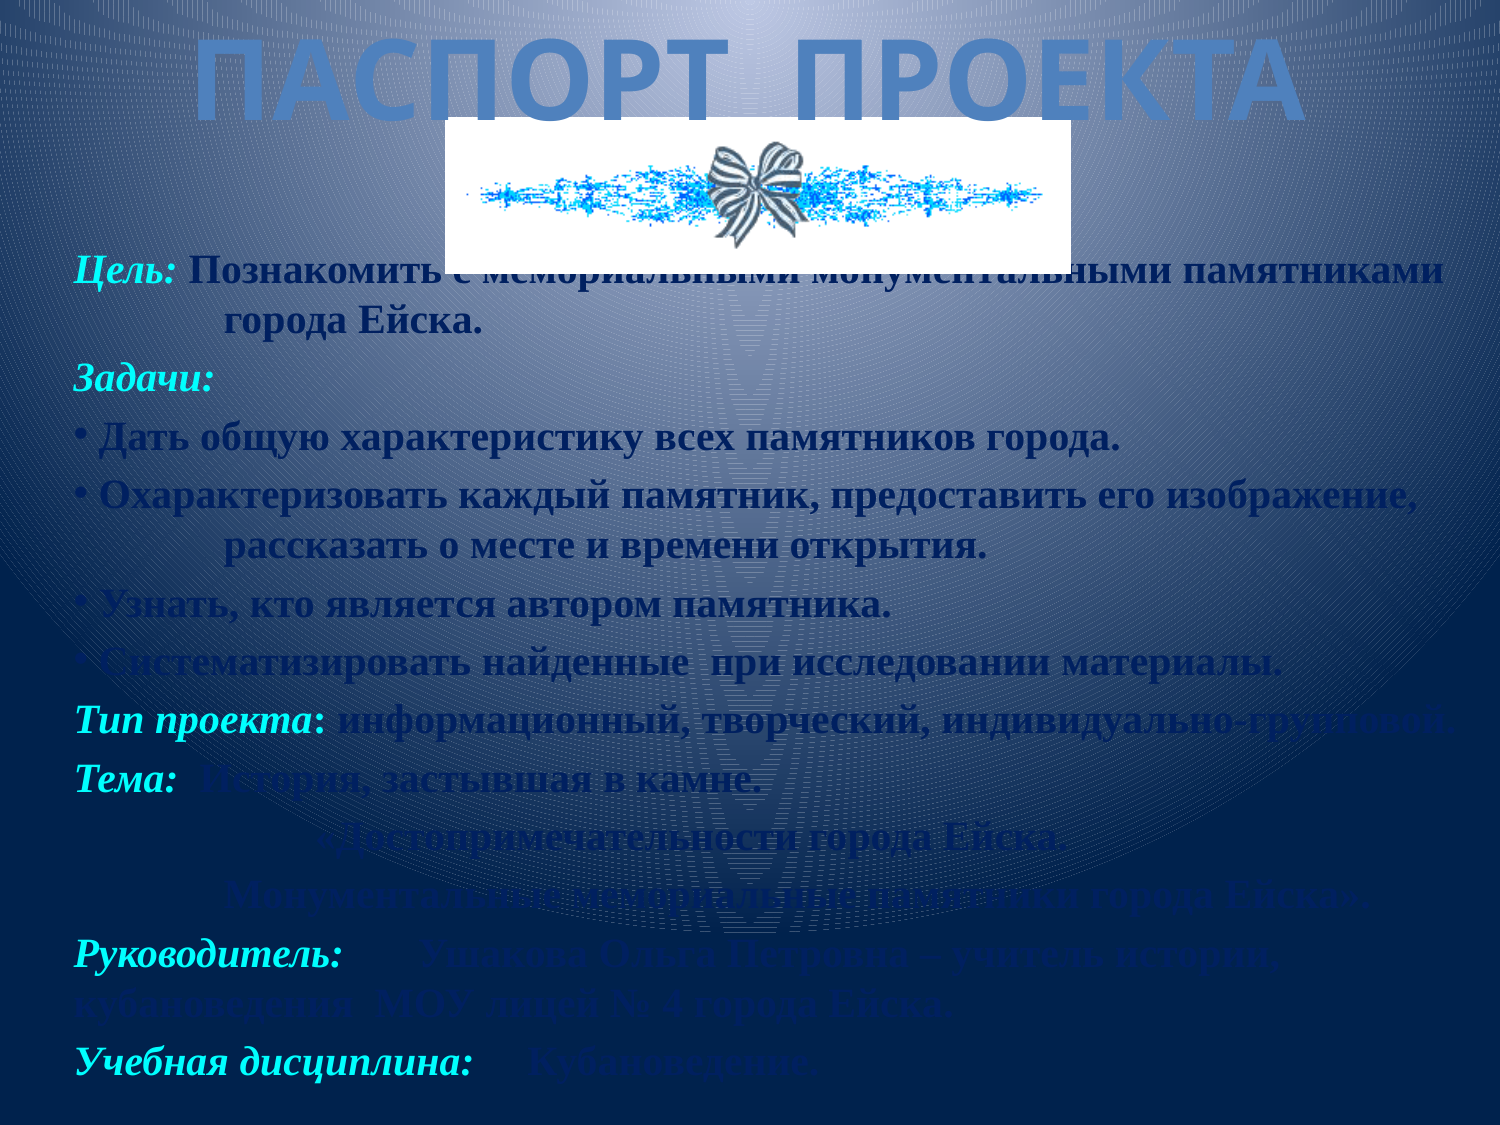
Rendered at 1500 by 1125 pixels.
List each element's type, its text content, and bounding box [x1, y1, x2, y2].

picture [445, 116, 1071, 274]
subtitle Цель: Познакомить с мемориальными монументальными памятниками города Ейска. Задачи: Дать общую характеристику всех памятников города. Охарактеризовать каждый памятник, предоставить его изображение, рассказать о месте и времени открытия. Узнать, кто является автором памятника. Систематизировать найденные при исследовании материалы. Тип проекта: информационный, творческий, индивидуально-групповой. Тема: История, застывшая в камне. «Достопримечательности города Ейска. Монументальные мемориальные памятники города Ейска». Руководитель: Ушакова Ольга Петровна – учитель истории, кубановедения МОУ лицей № 4 города Ейска. Учебная дисциплина: Кубановедение. [58, 234, 1500, 925]
text_box Паспорт проекта [173, 0, 1322, 150]
